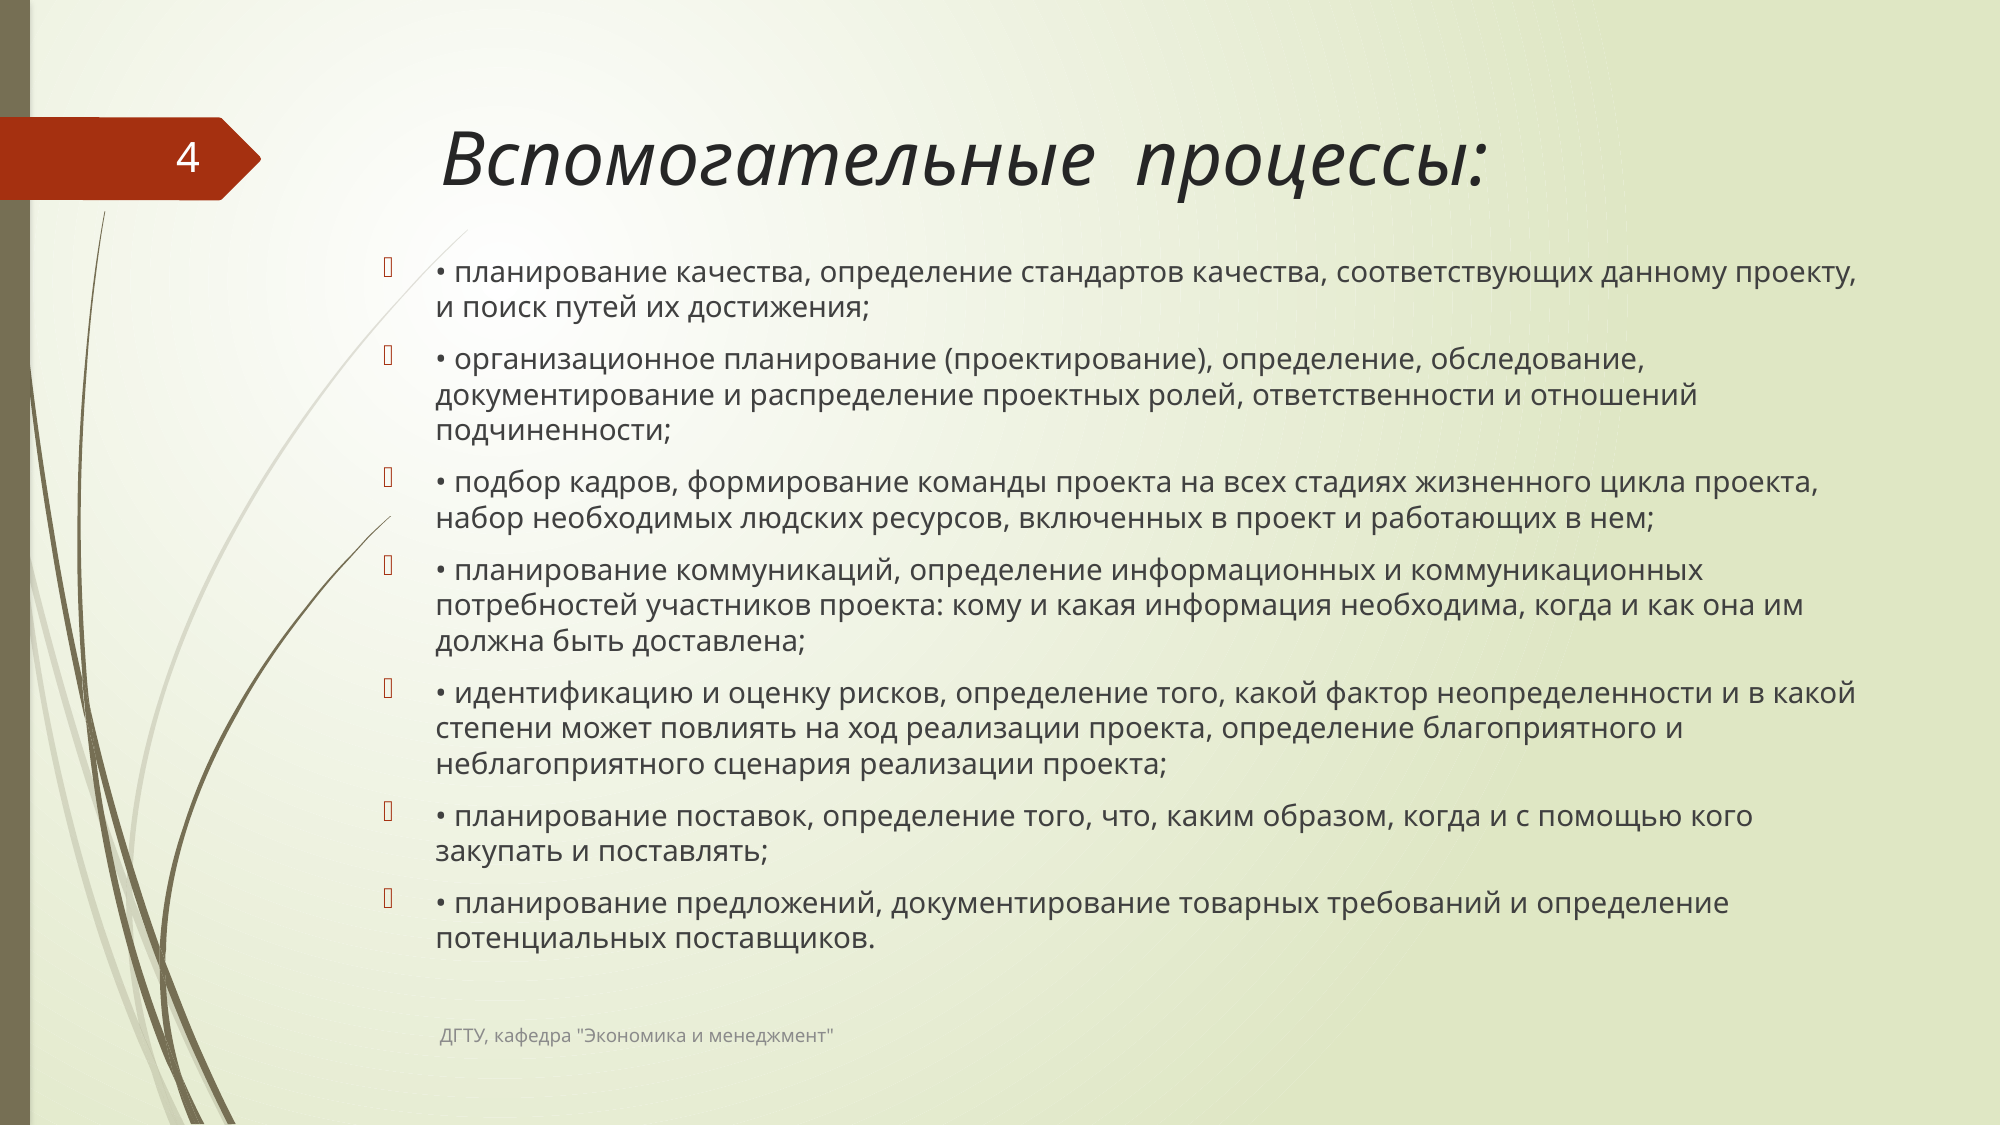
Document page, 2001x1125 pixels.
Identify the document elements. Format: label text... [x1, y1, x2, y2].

slide_number 4 [87, 129, 216, 190]
title Вспомогательные процессы: [425, 102, 1888, 245]
list • планирование качества, определение стандартов качества, соответствующих данному проекту, и поиск путей их достижения; • организационное планирование (проектирование), определение, обследование, документирование и распределение проектных ролей, ответственности и отношений подчиненности; • подбор кадров, формирование команды проекта на всех стадиях жизненного цикла проекта, набор необходимых людских ресурсов, включенных в проект и работающих в нем; • планирование коммуникаций, определение информационных и коммуникационных потребностей участников проекта: кому и какая информация необходима, когда и как она им должна быть доставлена; • идентификацию и оценку рисков, определение того, какой фактор неопределенности и в какой степени может повлиять на ход реализации проекта, определение благоприятного и неблагоприятного сценария реализации проекта; • планирование поставок, определение того, что, каким образом, когда и с помощью кого закупать и поставлять; • планирование предложений, документирование товарных требований и определение потенциальных поставщиков. [368, 245, 1888, 970]
footer ДГТУ, кафедра "Экономика и менеджмент" [424, 1006, 1675, 1067]
